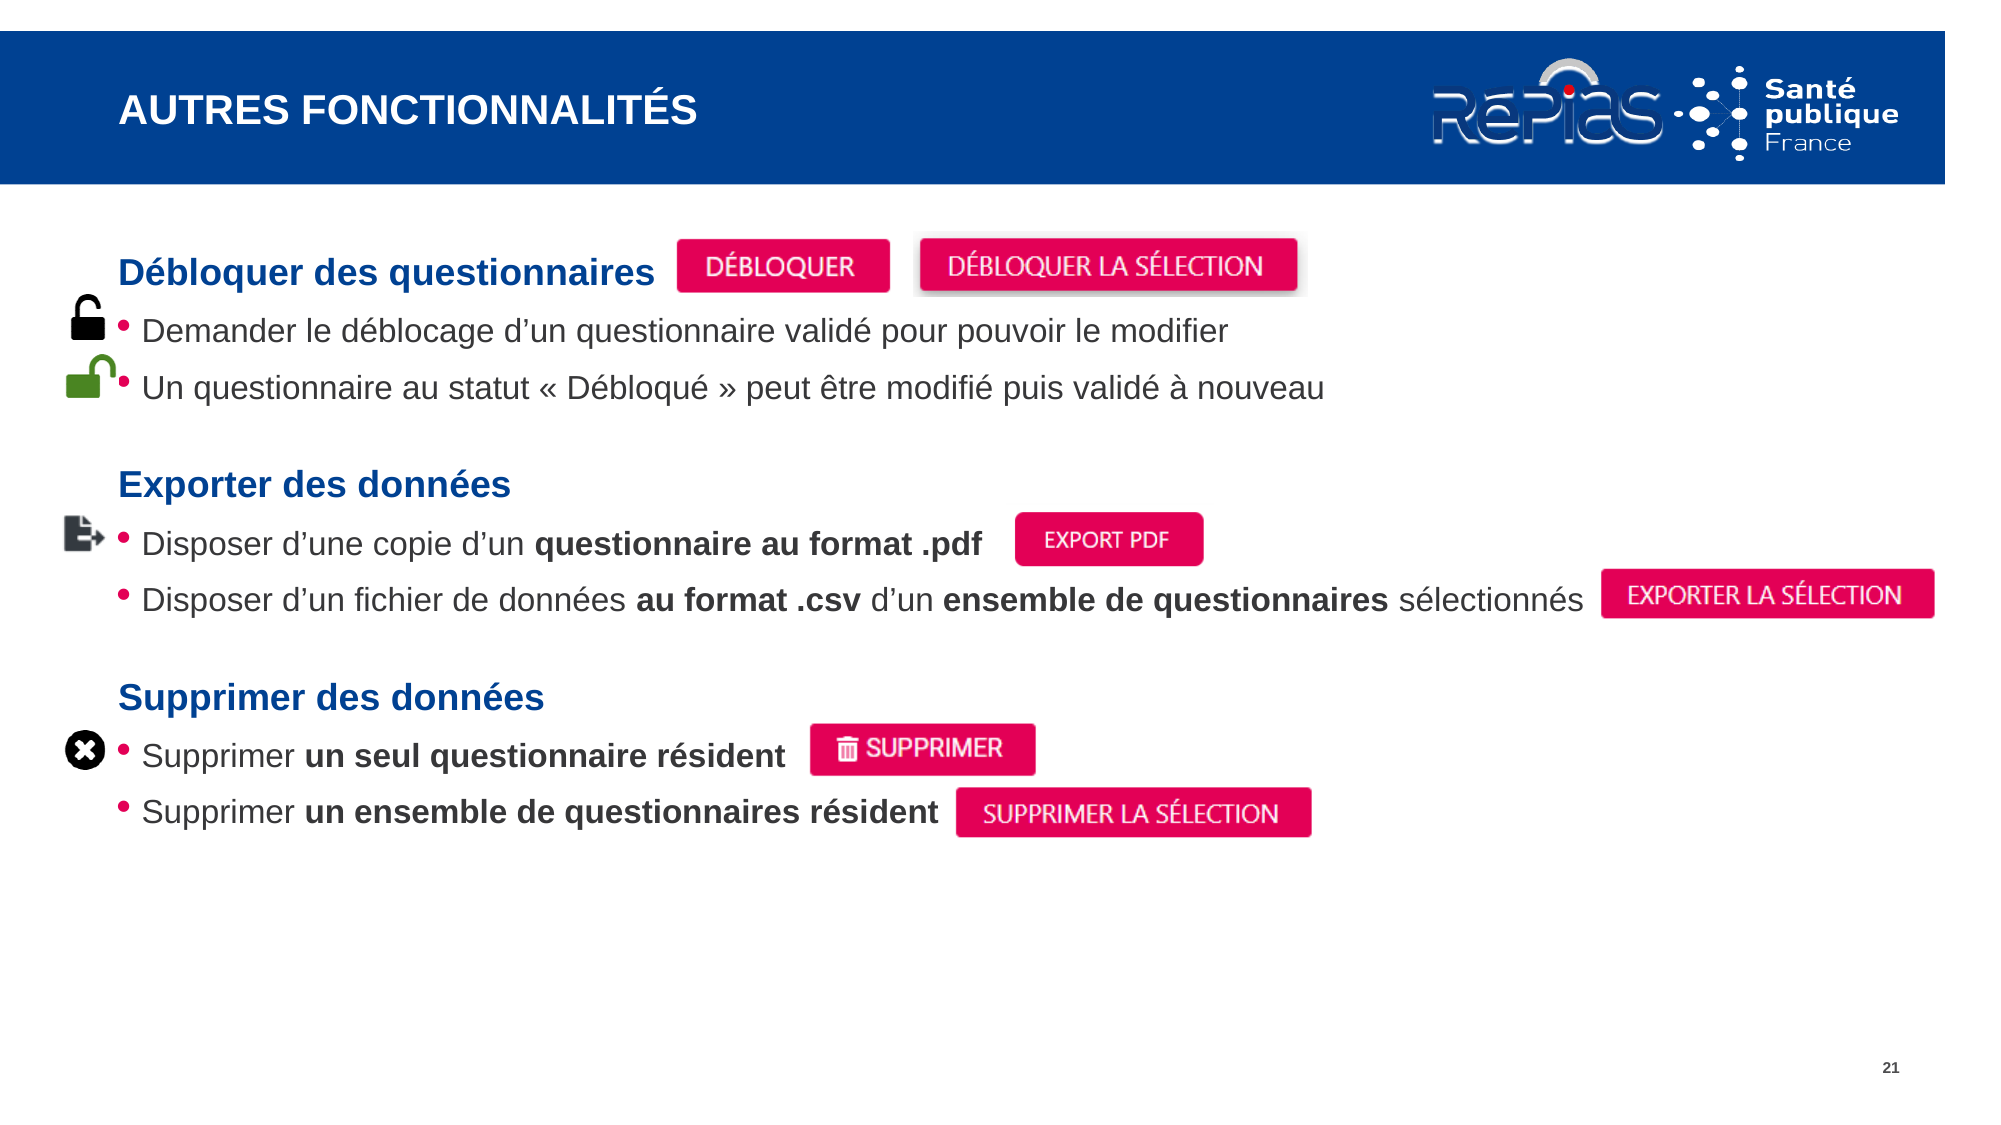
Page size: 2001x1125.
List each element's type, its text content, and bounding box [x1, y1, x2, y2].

title Autres fonctionnalités [112, 30, 1223, 185]
picture [1593, 562, 1939, 627]
picture [1005, 503, 1215, 573]
picture [61, 349, 119, 404]
list Débloquer des questionnaires Demander le déblocage d’un questionnaire validé pour pouvoir le modifier Un questionnaire au statut « Débloqué » peut être modifié puis validé à nouveau Exporter des données Disposer d’une copie d’un questionnaire au format .pdf Disposer d’un fichier de données au format .csv d’un ensemble de questionnaires sélectionnés Supprimer des données Supprimer un seul questionnaire résident Supprimer un ensemble de questionnaires résident [112, 243, 1709, 1035]
picture [1674, 66, 1898, 161]
picture [60, 290, 118, 348]
picture [912, 231, 1308, 297]
picture [50, 503, 115, 565]
picture [61, 726, 110, 774]
picture [801, 715, 1320, 847]
picture [669, 231, 897, 301]
picture [1432, 58, 1662, 140]
